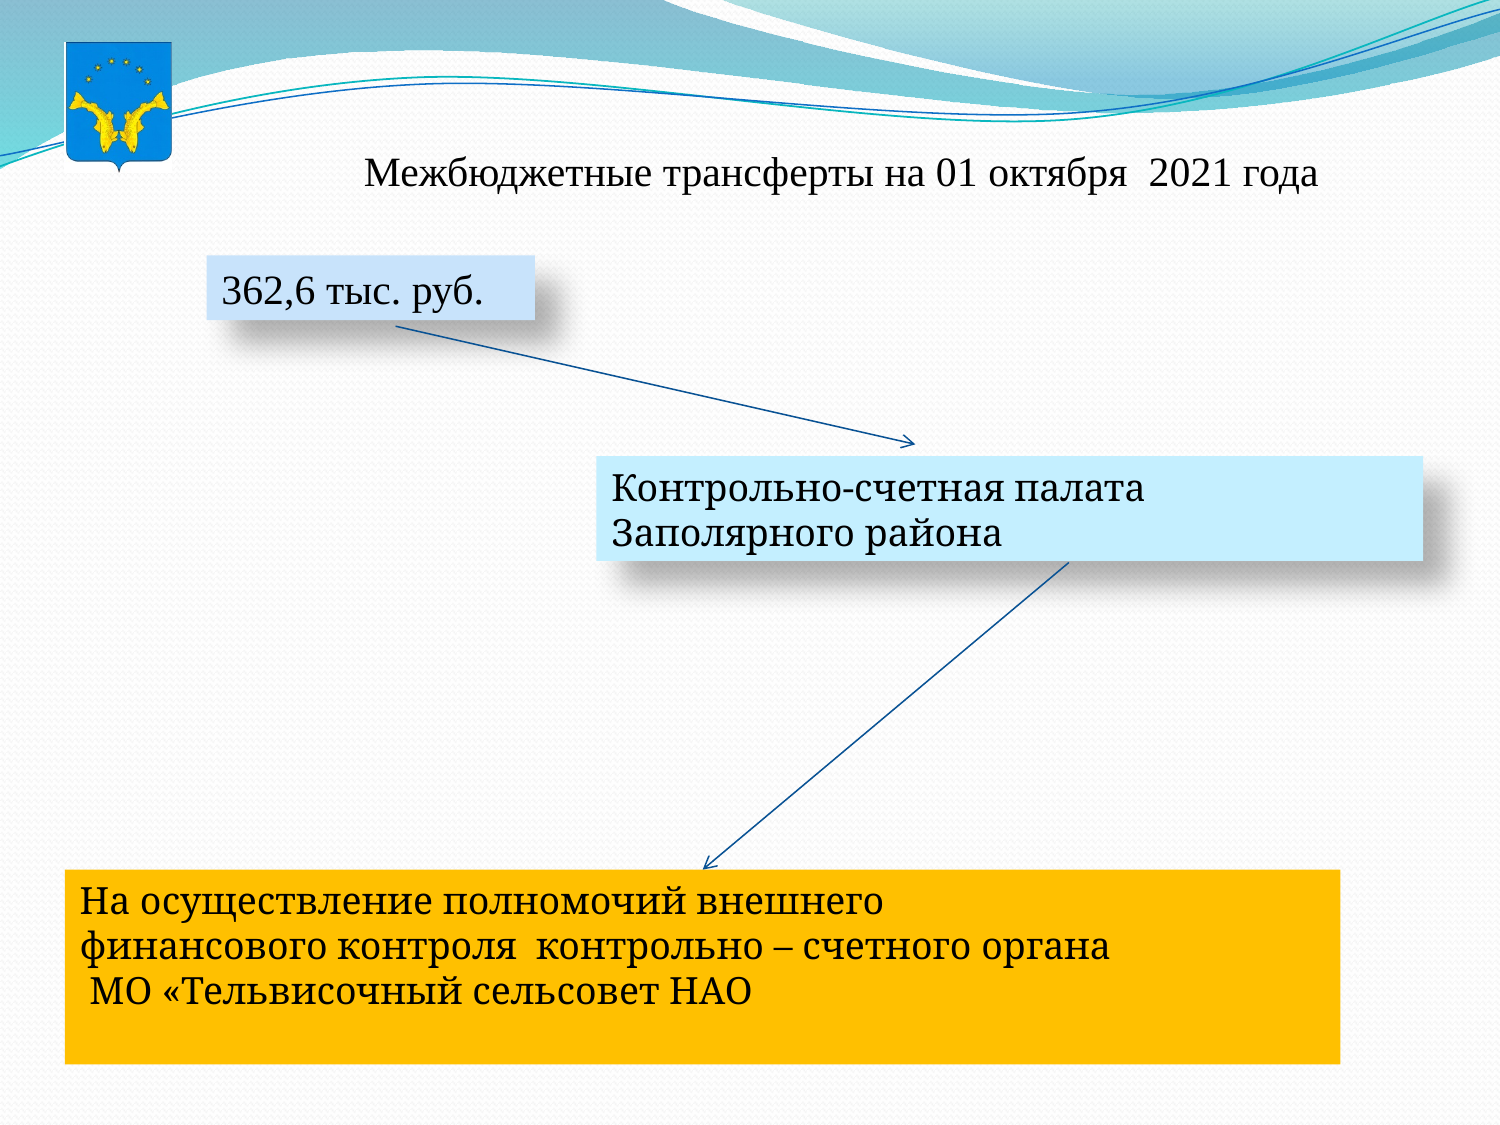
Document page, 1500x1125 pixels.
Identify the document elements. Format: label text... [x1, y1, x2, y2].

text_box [395, 325, 916, 445]
text_box На осуществление полномочий внешнего финансового контроля контрольно – счетного органа МО «Тельвисочный сельсовет НАО [64, 869, 1341, 1065]
text_box 362,6 тыс. руб. [206, 255, 535, 321]
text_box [702, 562, 1070, 870]
text_box Контрольно-счетная палата Заполярного района [596, 456, 1424, 561]
picture [64, 42, 172, 173]
text_box Межбюджетные трансферты на 01 октября 2021 года [183, 137, 1500, 202]
